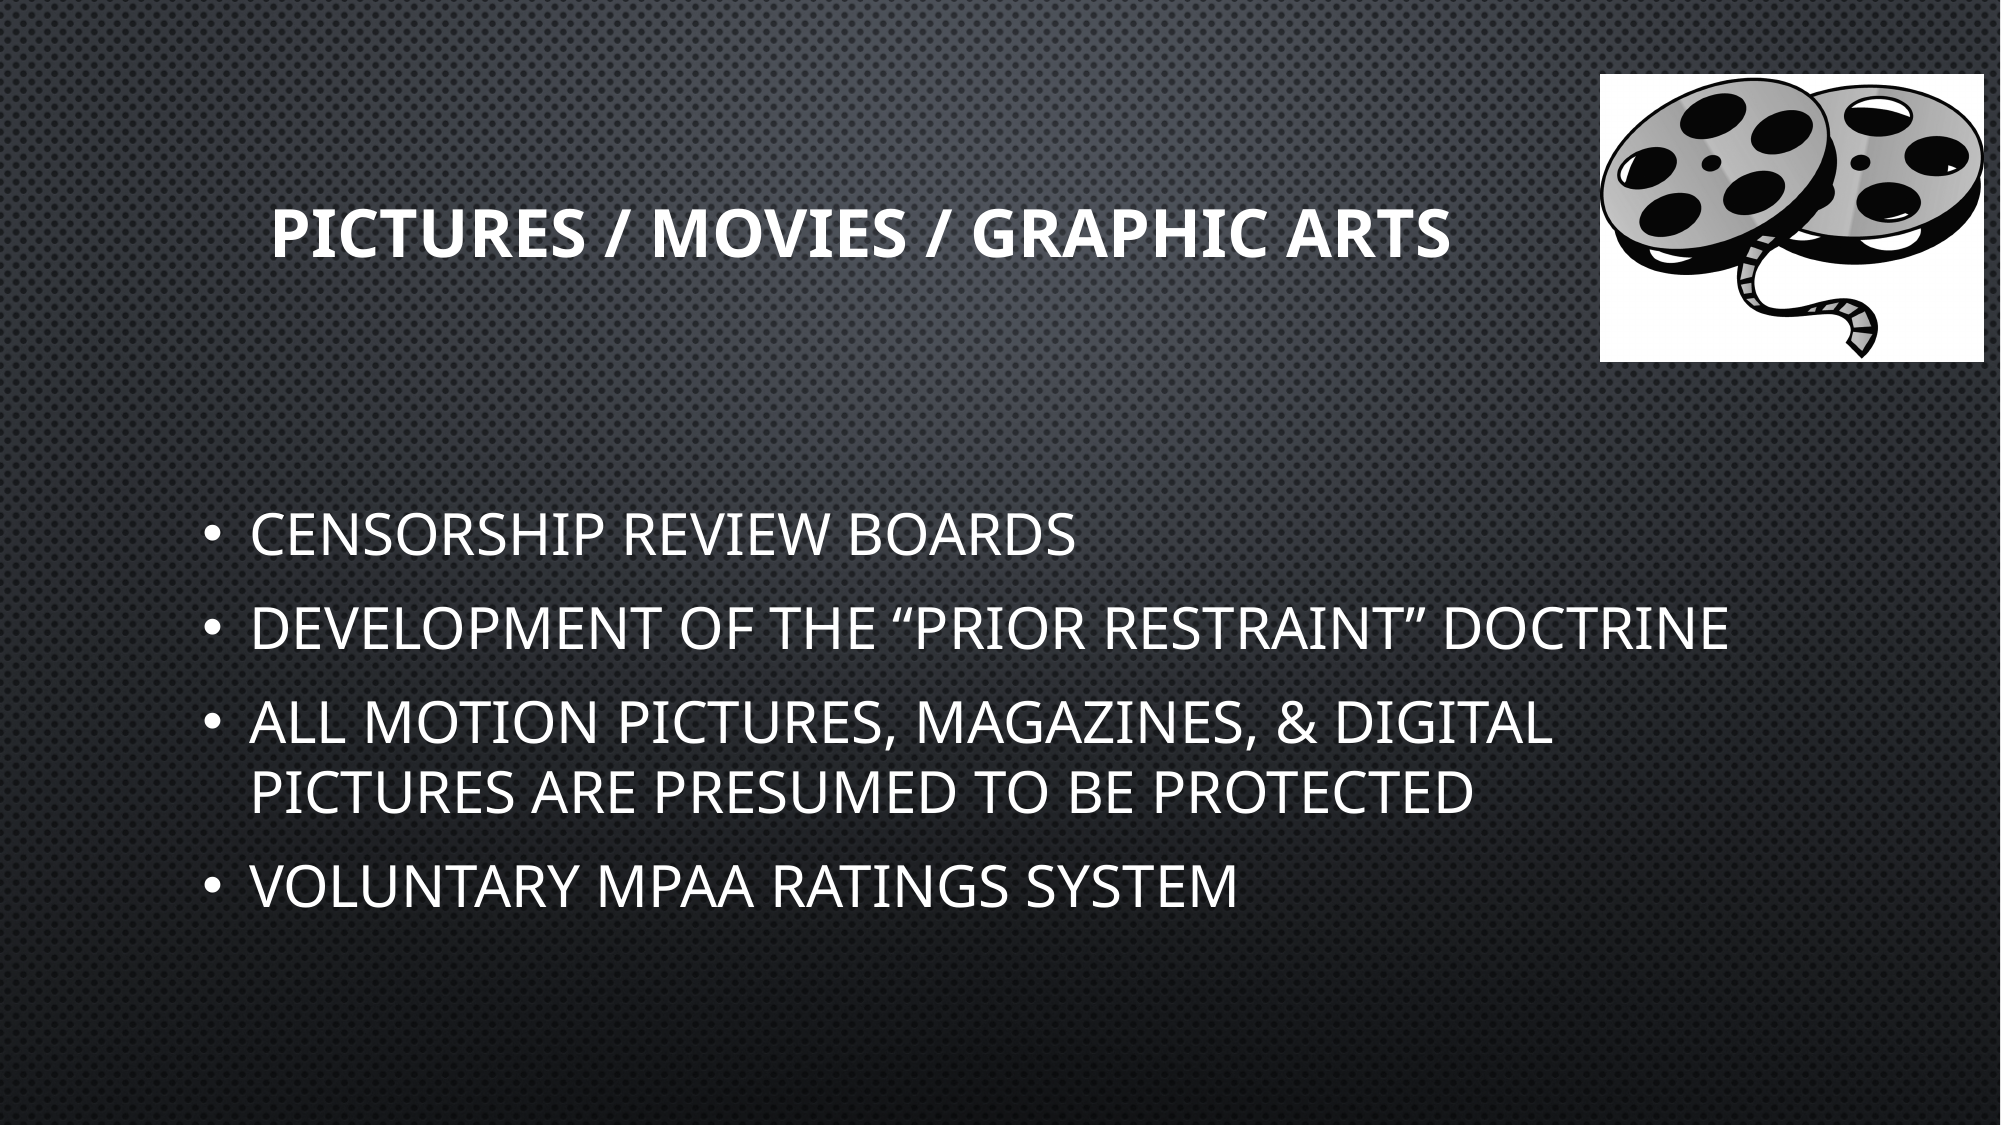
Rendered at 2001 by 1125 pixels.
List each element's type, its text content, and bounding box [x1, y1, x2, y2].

title Pictures / movies / graphic arts [48, 74, 1674, 387]
picture [1600, 73, 1984, 362]
list Censorship Review Boards Development of the “Prior Restraint” Doctrine All Motion Pictures, Magazines, & Digital Pictures are presumed to be protected Voluntary MPAA Ratings System [187, 437, 1813, 1050]
